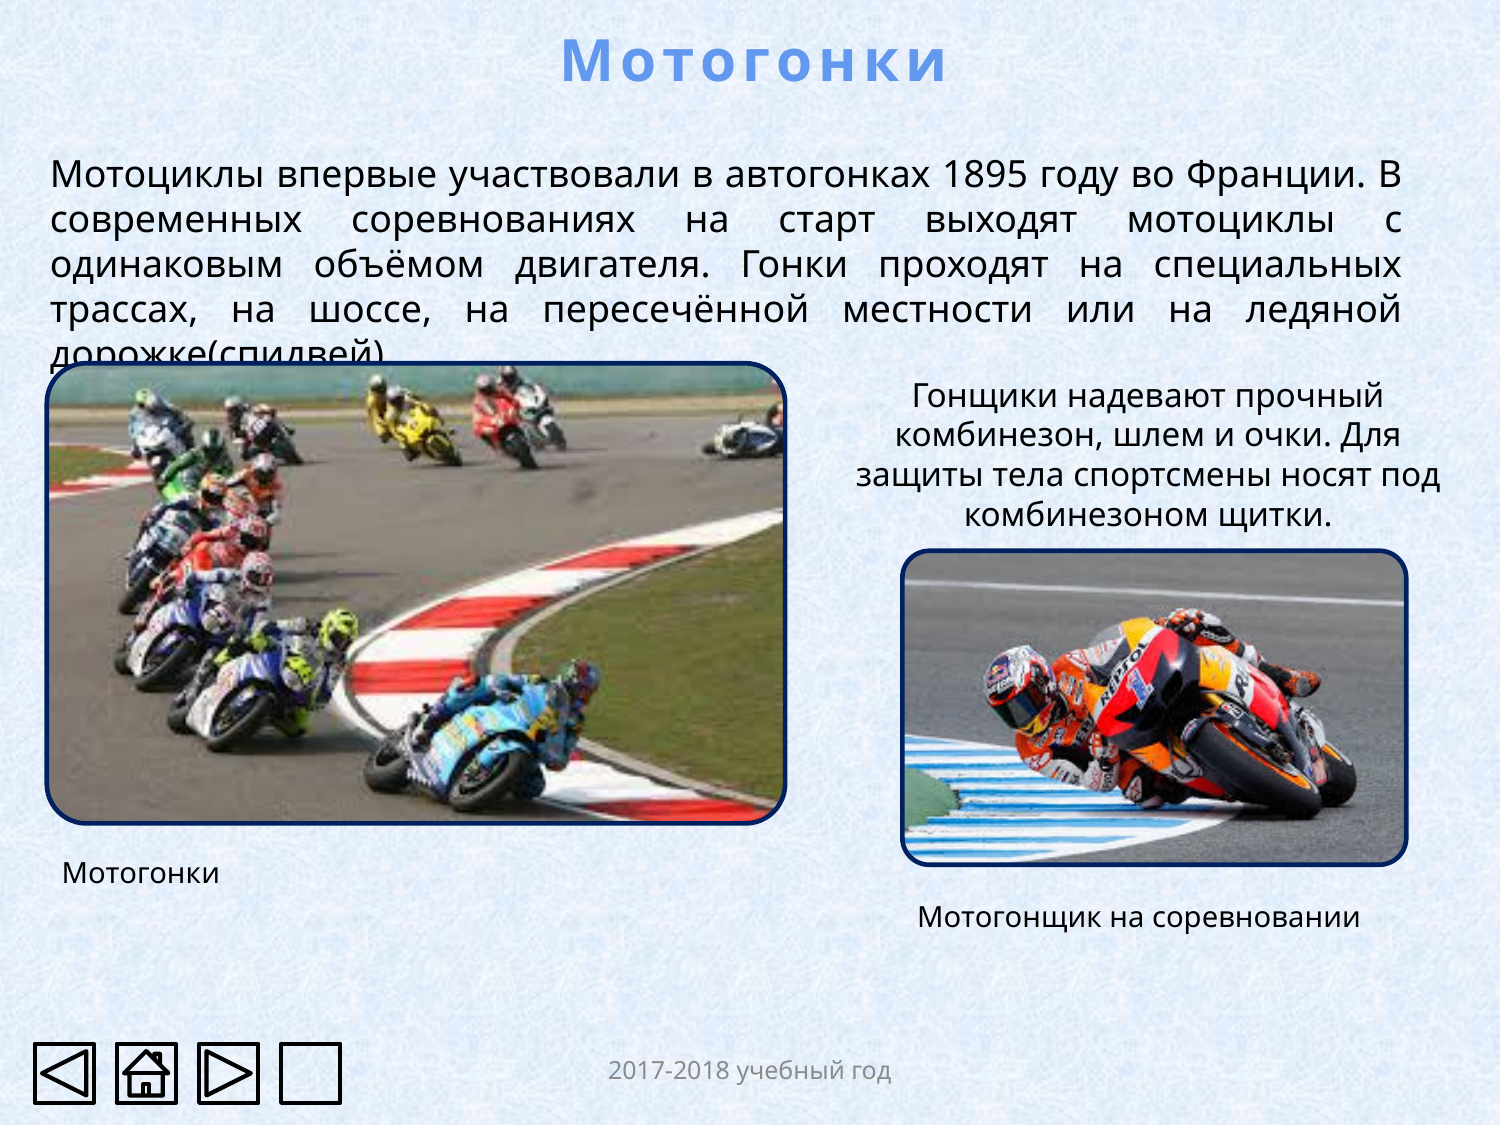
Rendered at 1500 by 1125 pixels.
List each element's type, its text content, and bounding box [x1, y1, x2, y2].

picture [902, 550, 1407, 866]
footer 2017-2018 учебный год [550, 1041, 950, 1102]
text_box Гонщики надевают прочный комбинезон, шлем и очки. Для защиты тела спортсмены носят под комбинезоном щитки. [820, 366, 1477, 541]
picture [46, 362, 786, 824]
text_box Мотогонщик на соревновании [902, 890, 1442, 941]
title Мотогонки [70, 11, 1437, 106]
text_box Мотоциклы впервые участвовали в автогонках 1895 году во Франции. В современных соревнованиях на старт выходят мотоциклы с одинаковым объёмом двигателя. Гонки проходят на специальных трассах, на шоссе, на пересечённой местности или на ледяной дорожке(спидвей). [35, 142, 1418, 383]
text_box Мотогонки [46, 846, 739, 897]
